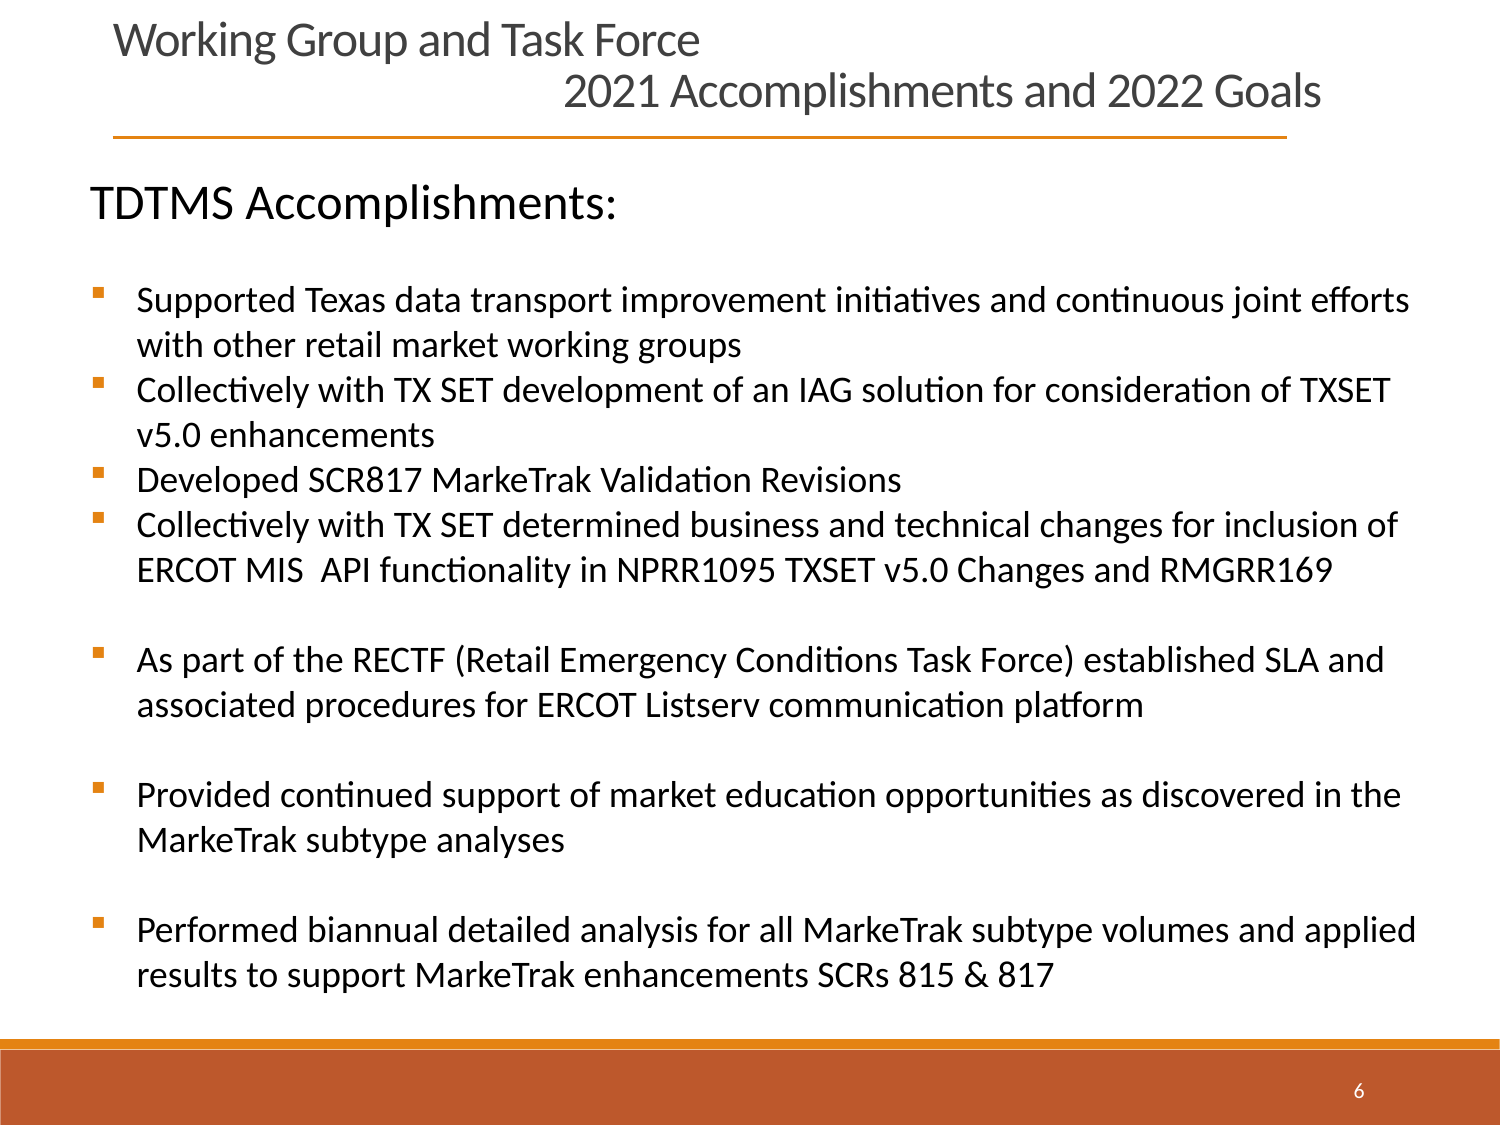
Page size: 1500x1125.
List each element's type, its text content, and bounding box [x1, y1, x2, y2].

slide_number 6 [1218, 1093, 1380, 1120]
text_box TDTMS Accomplishments: Supported Texas data transport improvement initiatives and continuous joint efforts with other retail market working groups Collectively with TX SET development of an IAG solution for consideration of TXSET v5.0 enhancements Developed SCR817 MarkeTrak Validation Revisions Collectively with TX SET determined business and technical changes for inclusion of ERCOT MIS API functionality in NPRR1095 TXSET v5.0 Changes and RMGRR169 As part of the RECTF (Retail Emergency Conditions Task Force) established SLA and associated procedures for ERCOT Listserv communication platform Provided continued support of market education opportunities as discovered in the MarkeTrak subtype analyses Performed biannual detailed analysis for all MarkeTrak subtype volumes and applied results to support MarkeTrak enhancements SCRs 815 & 817 [75, 162, 1450, 1093]
title Working Group and Task Force 2021 Accomplishments and 2022 Goals [97, 19, 1400, 125]
